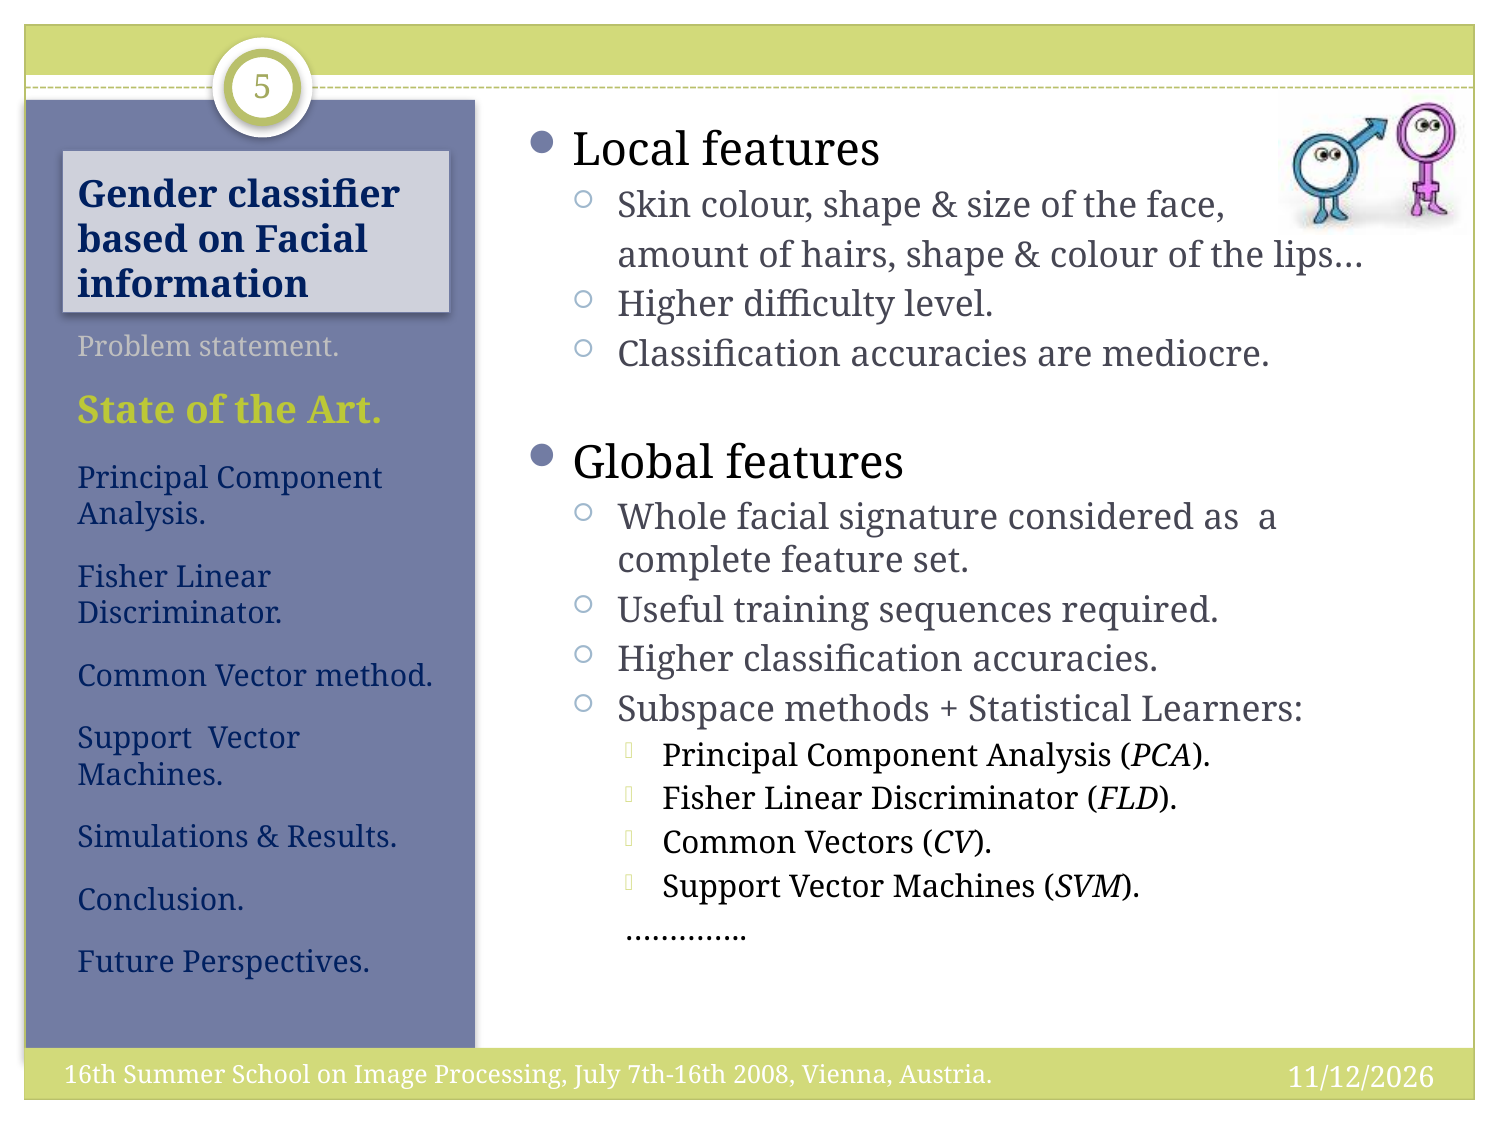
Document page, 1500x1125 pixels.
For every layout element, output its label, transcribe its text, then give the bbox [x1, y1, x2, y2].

list Problem statement. State of the Art. Principal Component Analysis. Fisher Linear Discriminator. Common Vector method. Support Vector Machines. Simulations & Results. Conclusion. Future Perspectives. [62, 324, 450, 1005]
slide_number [950, 1050, 1450, 1111]
footer 16th Summer School on Image Processing, July 7th-16th 2008, Vienna, Austria. [49, 1051, 1043, 1112]
slide_number 5 [225, 51, 300, 124]
picture [1277, 90, 1471, 235]
list Local features Skin colour, shape & size of the face, amount of hairs, shape & colour of the lips… Higher difficulty level. Classification accuracies are mediocre. Global features Whole facial signature considered as a complete feature set. Useful training sequences required. Higher classification accuracies. Subspace methods + Statistical Learners: Principal Component Analysis (PCA). Fisher Linear Discriminator (FLD). Common Vectors (CV). Support Vector Machines (SVM). ………….. [512, 112, 1438, 1000]
title Gender classifier based on Facial information [62, 149, 451, 313]
